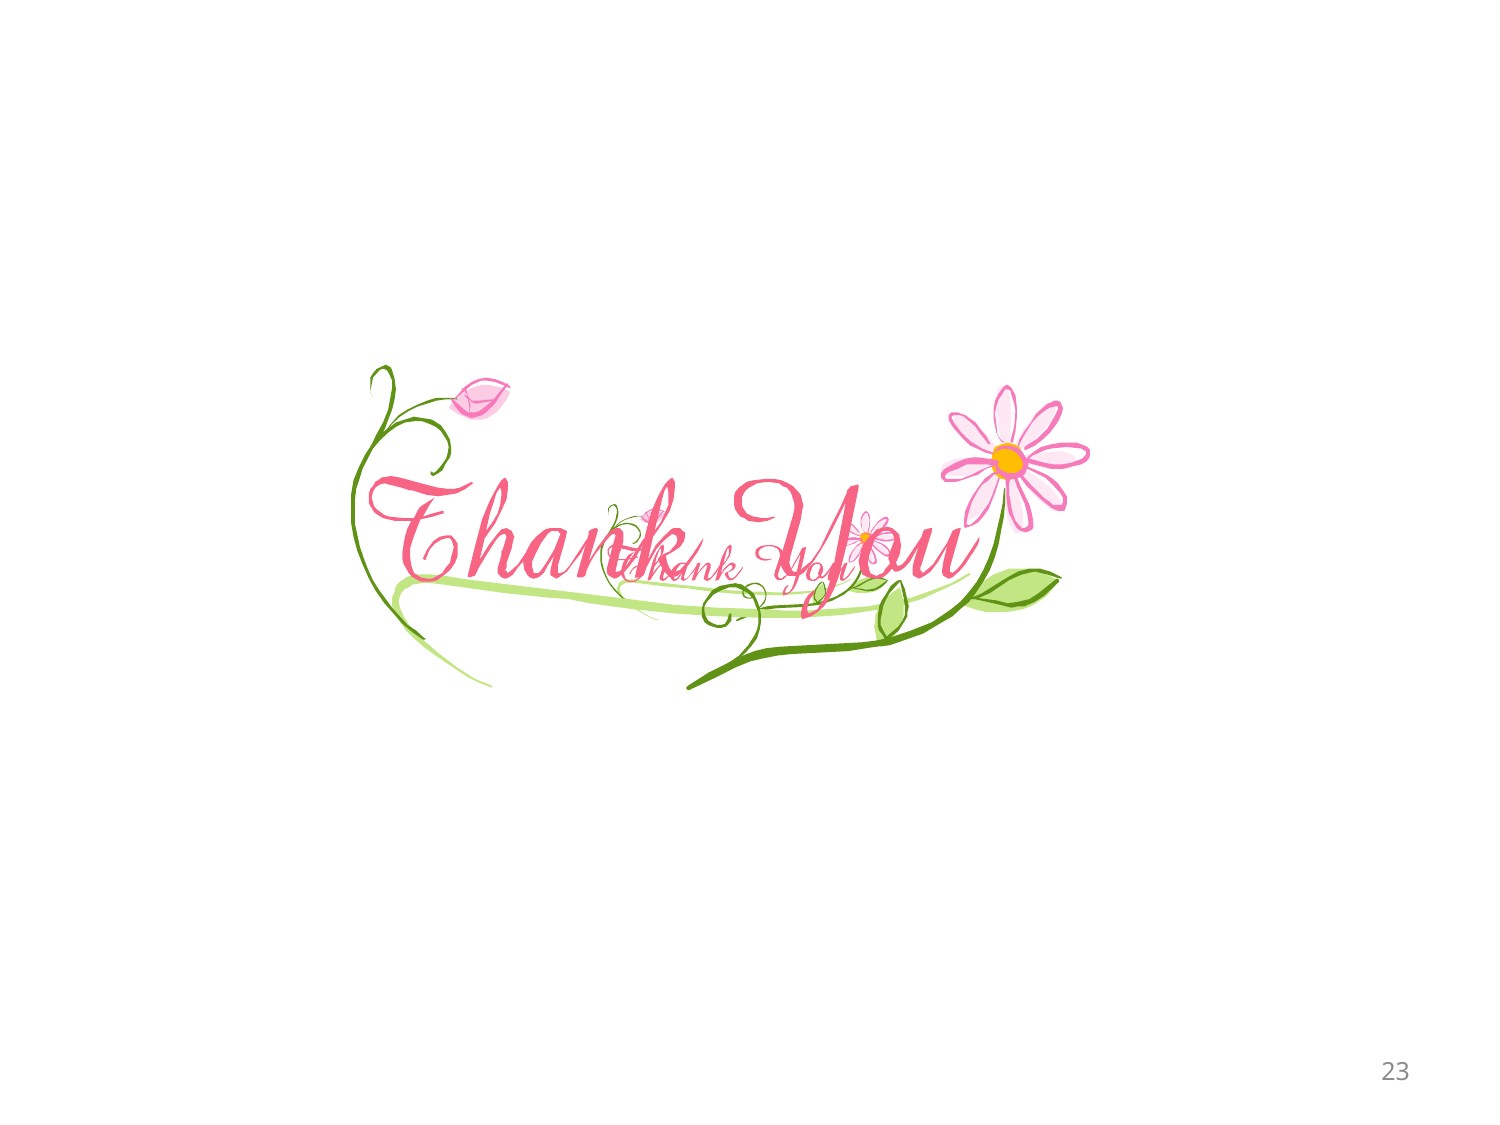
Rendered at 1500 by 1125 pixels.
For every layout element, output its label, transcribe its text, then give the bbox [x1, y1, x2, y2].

picture [348, 361, 1093, 694]
slide_number 23 [1074, 1042, 1425, 1103]
